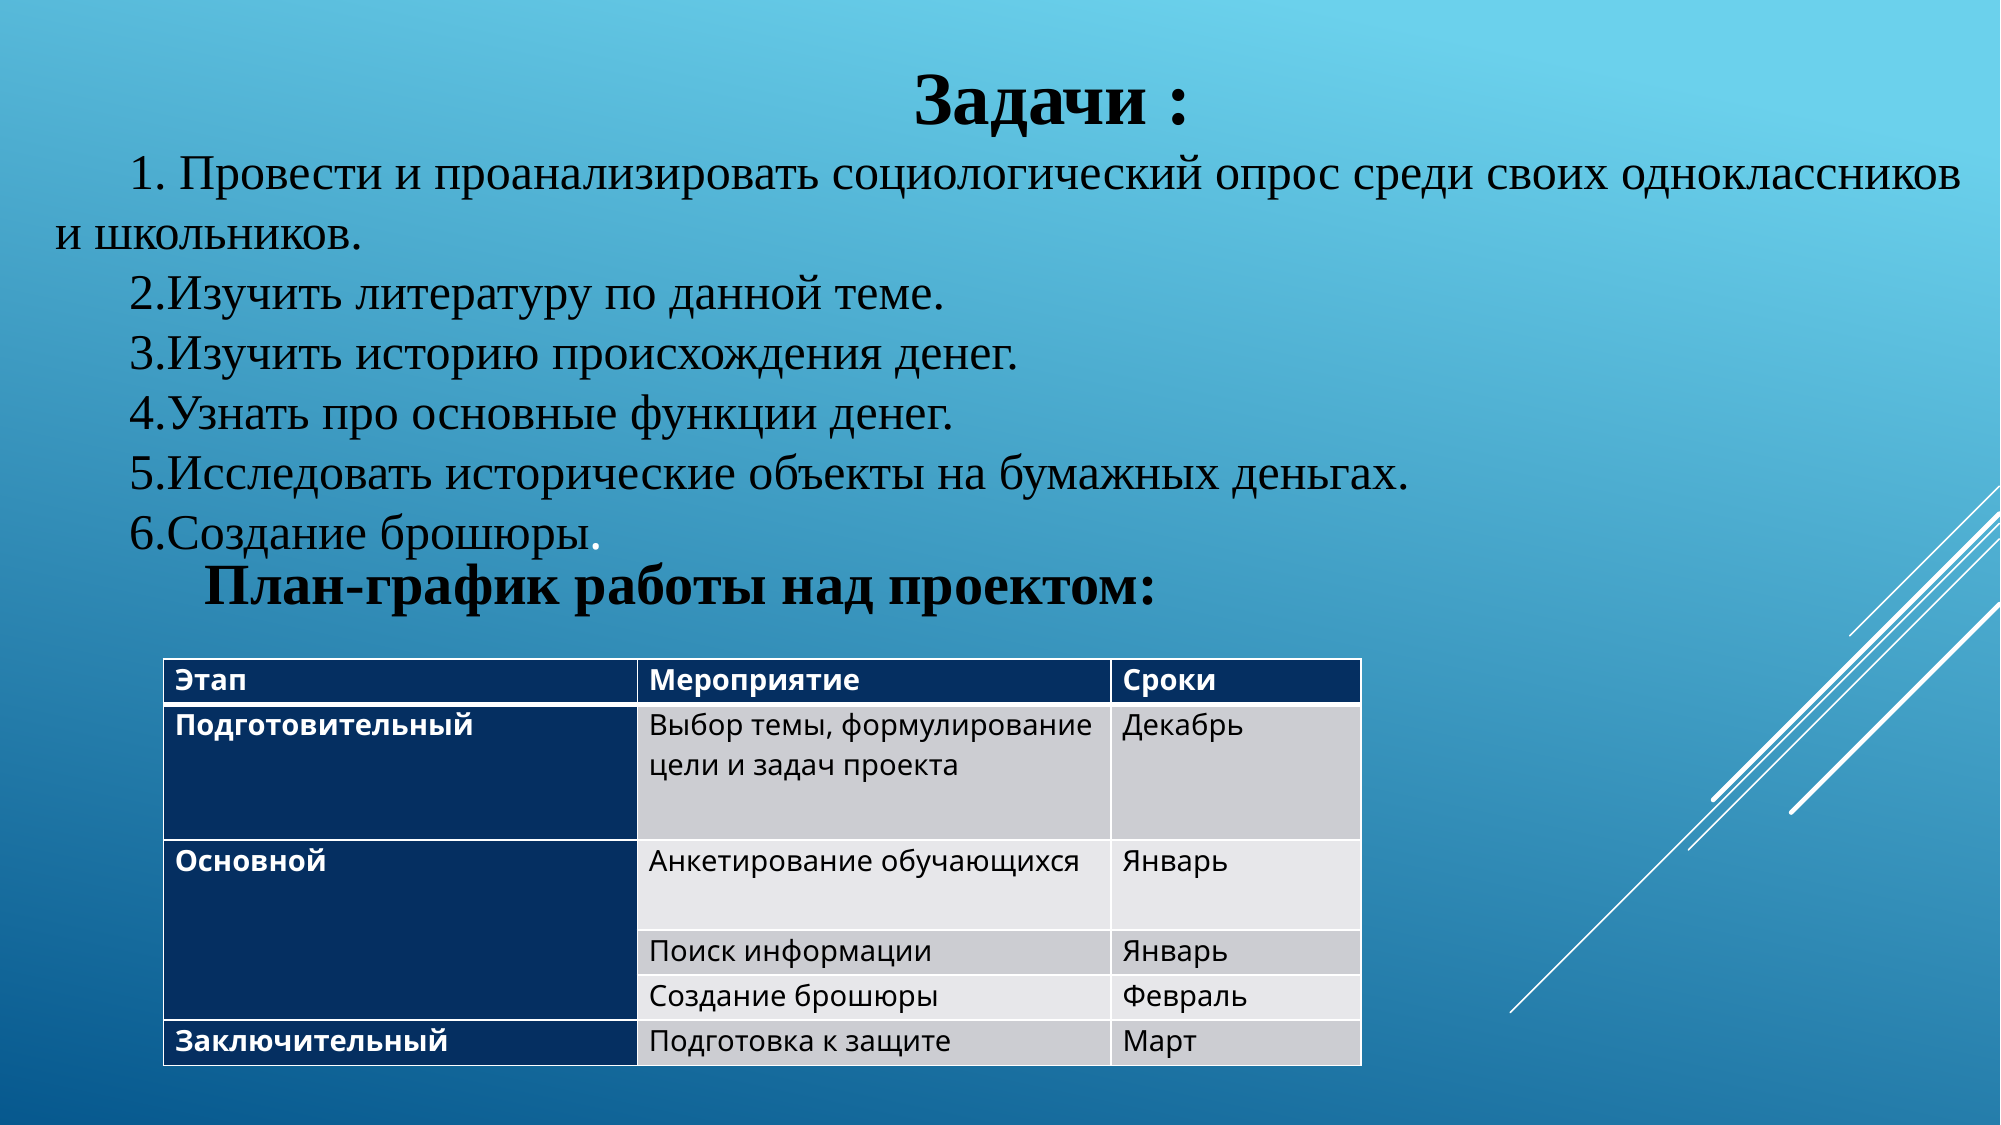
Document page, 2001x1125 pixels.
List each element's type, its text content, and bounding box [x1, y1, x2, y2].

table_header Сроки [1112, 660, 1360, 702]
table_cell Заключительный [164, 1021, 637, 1065]
table_cell Февраль [1112, 976, 1360, 1019]
table_cell Январь [1112, 841, 1360, 929]
table_header Этап [164, 660, 637, 702]
table_cell Основной [164, 841, 637, 1019]
table_header Мероприятие [638, 660, 1110, 702]
table_cell Выбор темы, формулирование цели и задач проекта [638, 707, 1110, 839]
table_cell Январь [1112, 931, 1360, 974]
table_cell Декабрь [1112, 707, 1360, 839]
table_cell Подготовительный [164, 707, 637, 839]
table_cell Поиск информации [638, 931, 1110, 974]
table_cell Март [1112, 1021, 1360, 1065]
text_box План-график работы над проектом: [183, 538, 1180, 624]
table_cell Создание брошюры [638, 976, 1110, 1019]
table_cell Подготовка к защите [638, 1021, 1110, 1065]
table_cell Анкетирование обучающихся [638, 841, 1110, 929]
text_box Задачи : 1. Провести и проанализировать социологический опрос среди своих одноклассников и школьников. 2.Изучить литературу по данной теме. 3.Изучить историю происхождения денег. 4.Узнать про основные функции денег. 5.Исследовать исторические объекты на бумажных деньгах. 6.Создание брошюры. [40, 35, 1991, 1116]
